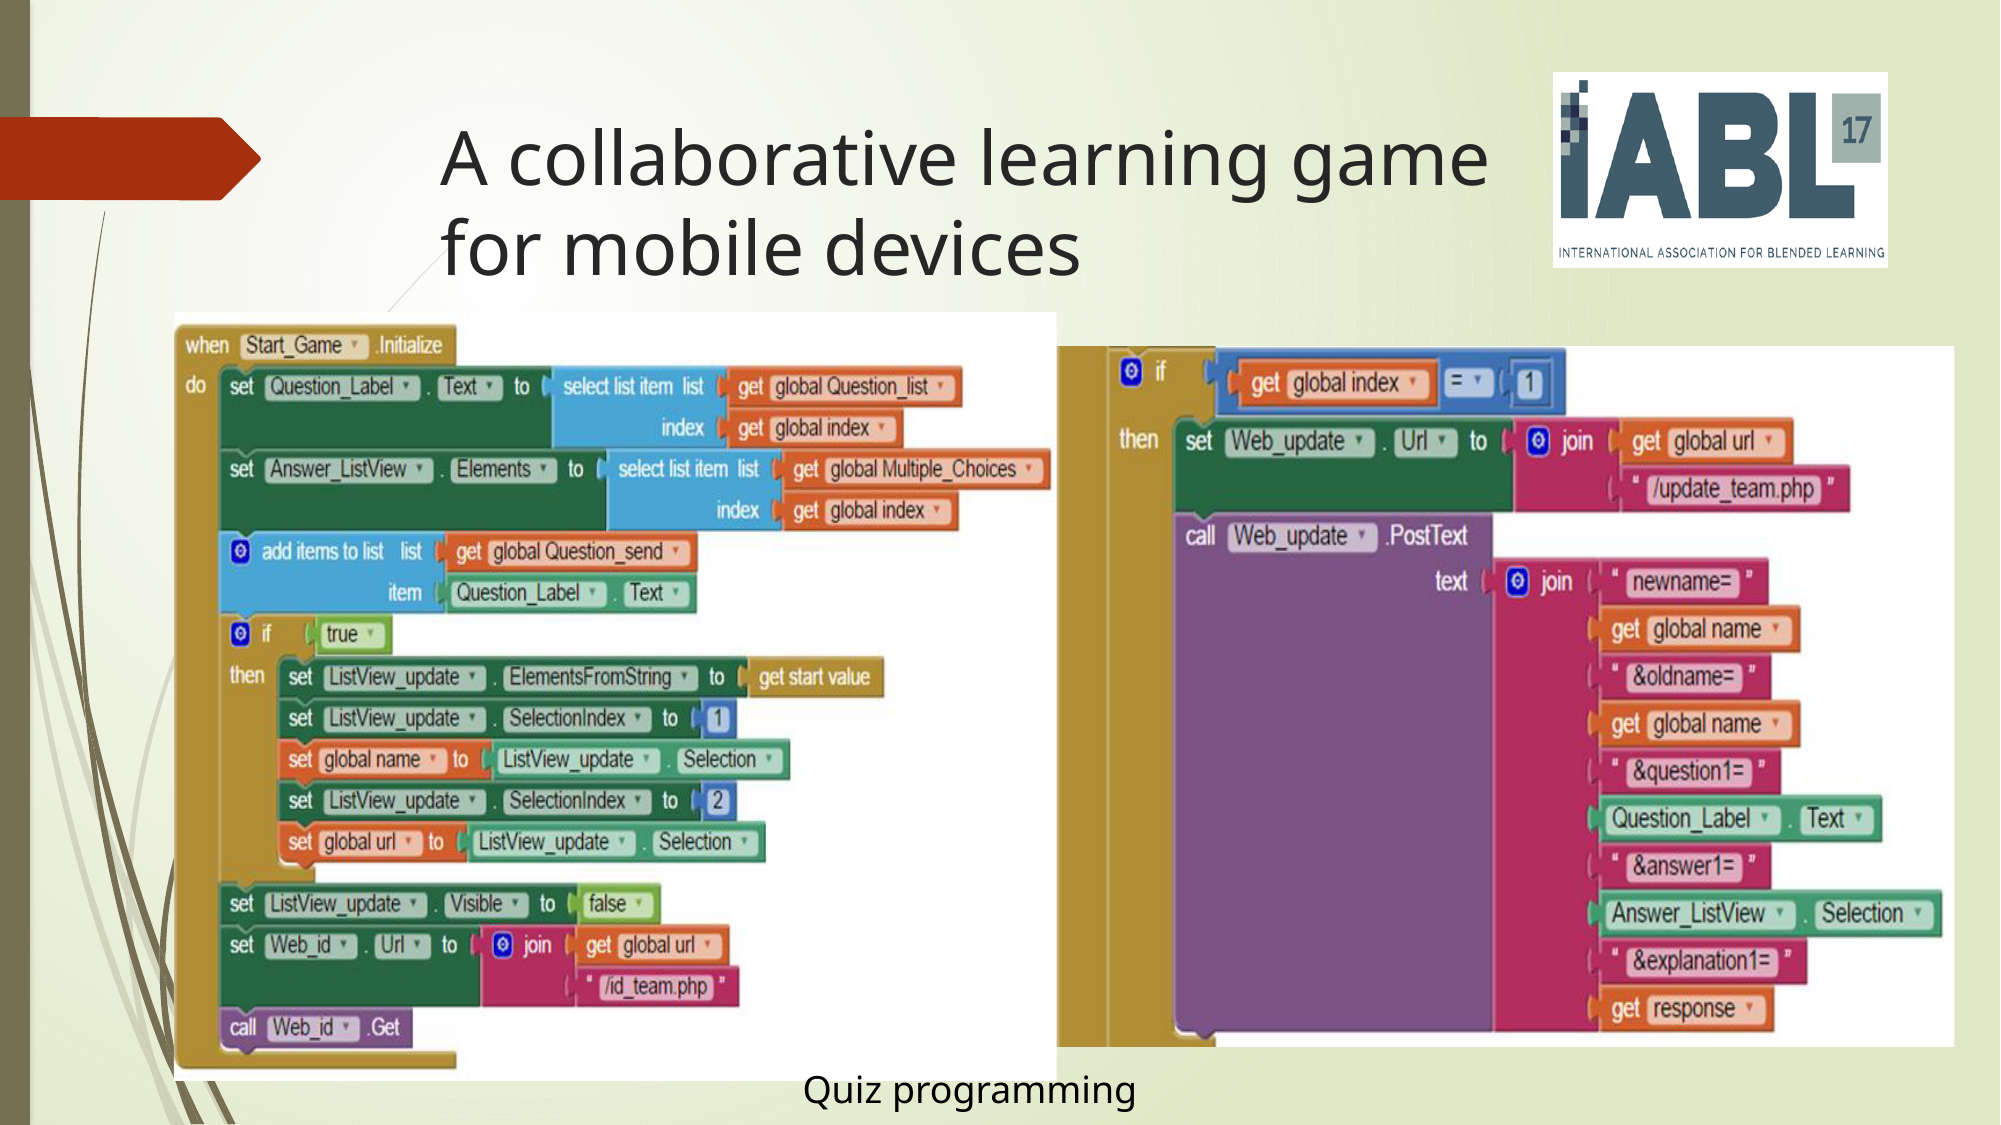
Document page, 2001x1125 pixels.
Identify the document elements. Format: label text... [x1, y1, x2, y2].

title A collaborative learning game for mobile devices [425, 102, 1888, 313]
picture [173, 312, 1955, 1081]
text_box Quiz programming [787, 1058, 1153, 1119]
picture [1553, 72, 1888, 268]
